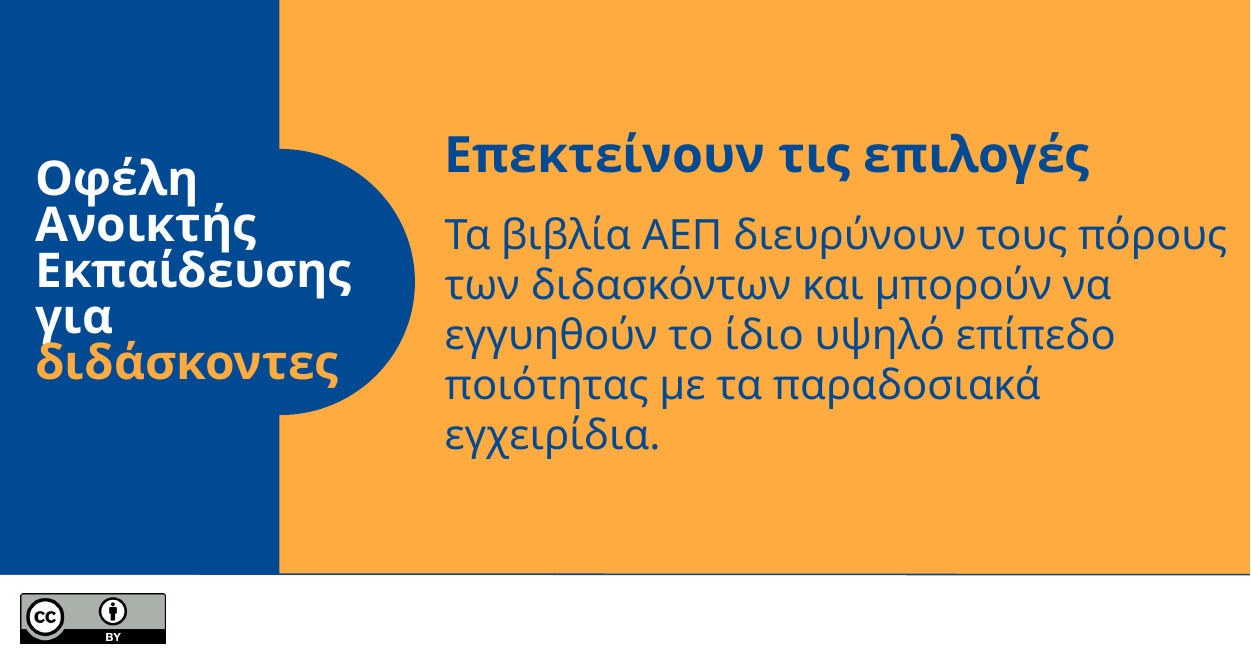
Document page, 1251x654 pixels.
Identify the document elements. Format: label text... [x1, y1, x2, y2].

text_box Οφέλη Ανοικτής Εκπαίδευσης για διδάσκοντες [20, 144, 377, 404]
text_box [0, 582, 1250, 654]
text_box [377, 189, 415, 375]
text_box [0, 0, 280, 573]
text_box [226, 404, 334, 416]
text_box Επεκτείνουν τις επιλογές Τα βιβλία ΑΕΠ διευρύνουν τους πόρους των διδασκόντων και μπορούν να εγγυηθούν το ίδιο υψηλό επίπεδο ποιότητας με τα παραδοσιακά εγχειρίδια. [429, 107, 1250, 473]
picture [20, 592, 166, 645]
